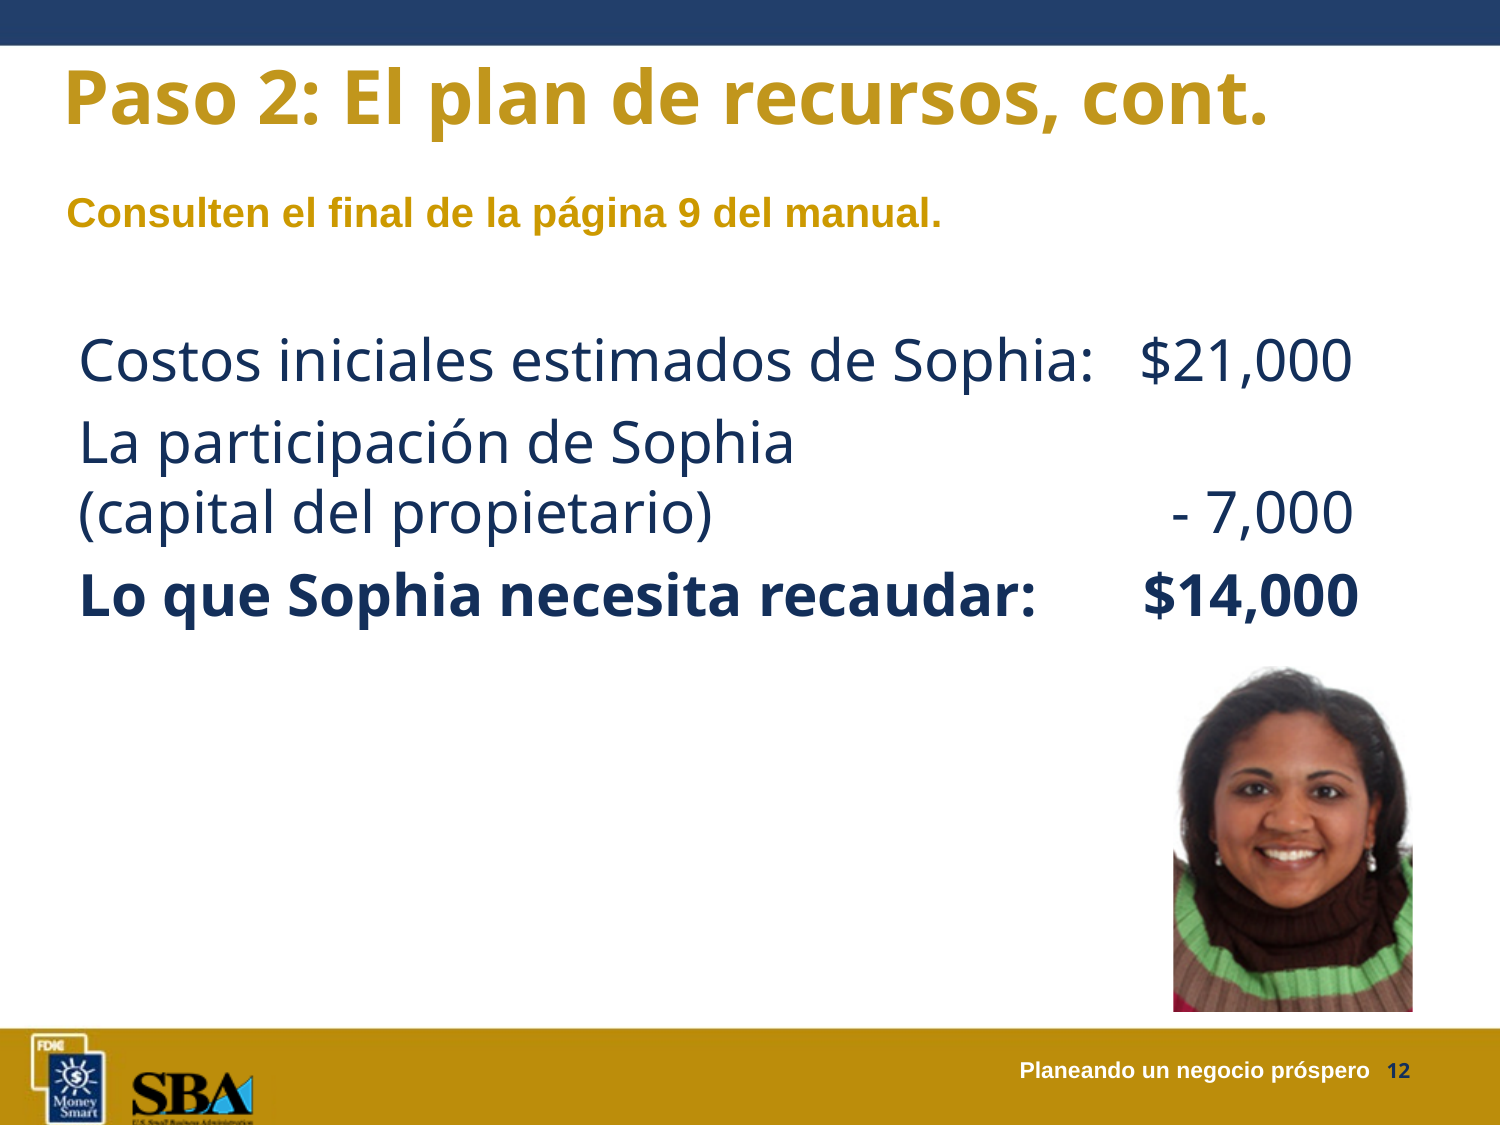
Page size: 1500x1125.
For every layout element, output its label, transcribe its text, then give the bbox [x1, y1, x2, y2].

title Paso 2: El plan de recursos, cont. [47, 41, 1398, 142]
picture [0, 0, 1500, 1125]
text_box Costos iniciales estimados de Sophia: $21,000 La participación de Sophia (capital del propietario) - 7,000 Lo que Sophia necesita recaudar: $14,000 [63, 242, 1429, 790]
text_box Consulten el final de la página 9 del manual. [51, 178, 1438, 244]
